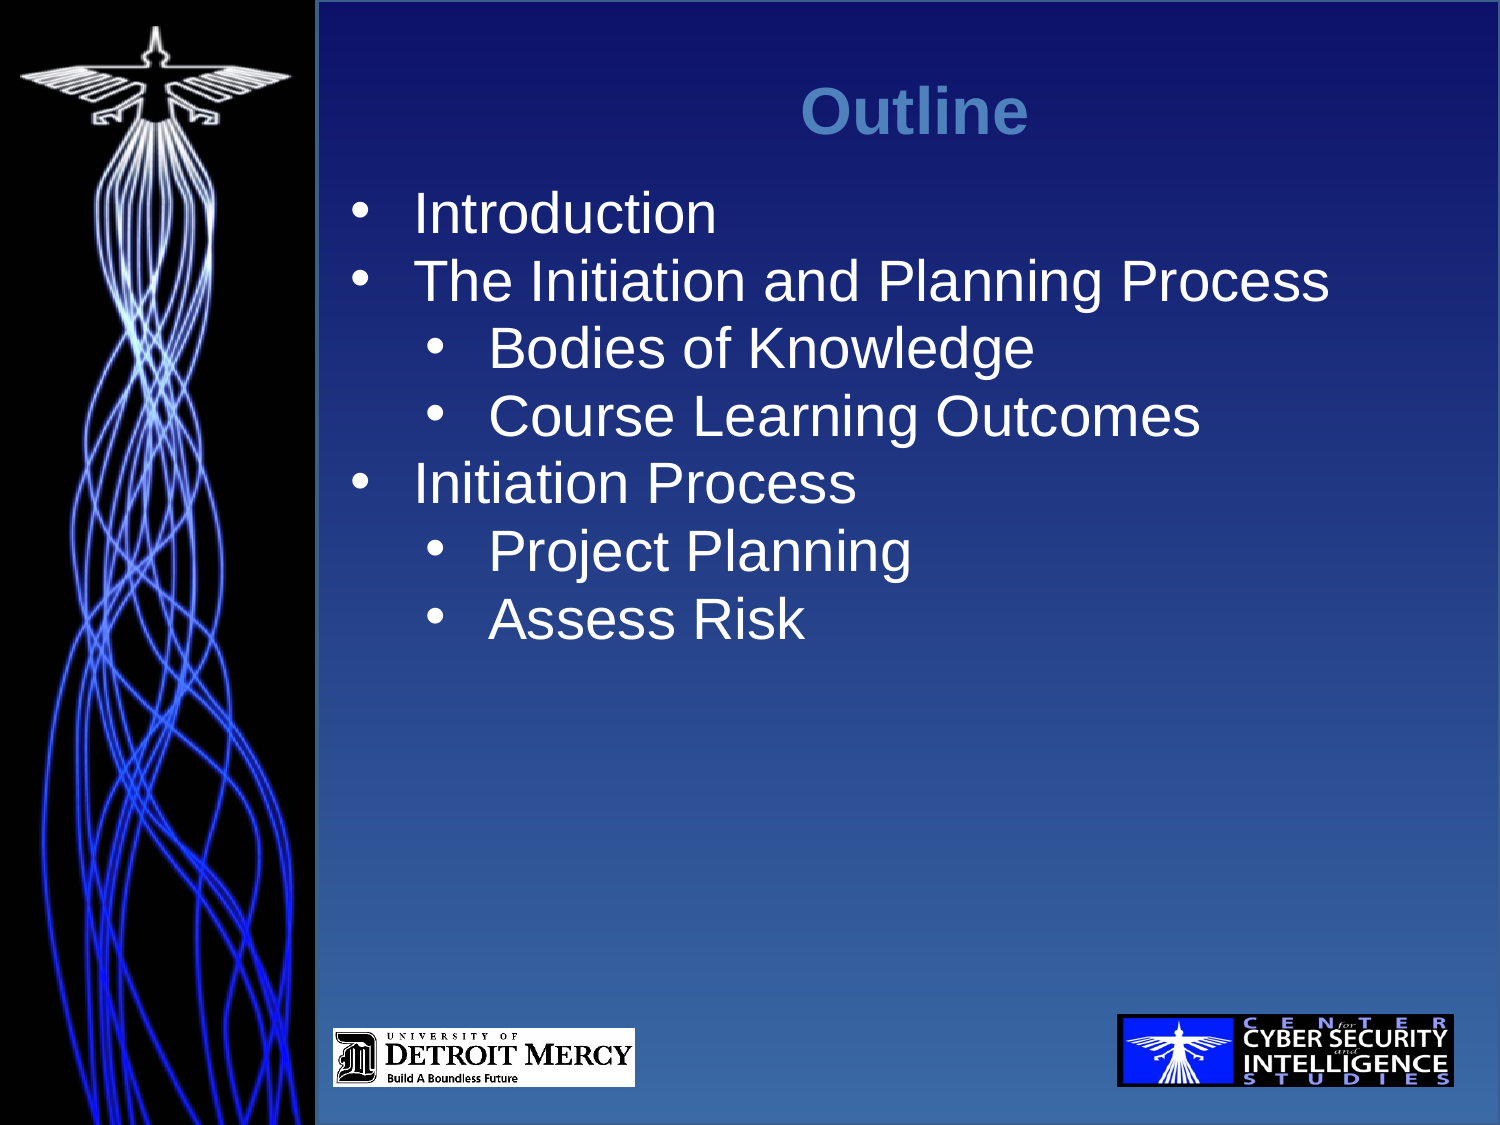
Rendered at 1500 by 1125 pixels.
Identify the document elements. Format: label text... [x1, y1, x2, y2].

text_box Outline [367, 59, 1463, 157]
picture [1117, 1013, 1455, 1087]
text_box Introduction The Initiation and Planning Process Bodies of Knowledge Course Learning Outcomes Initiation Process Project Planning Assess Risk [333, 180, 1497, 981]
picture [0, 0, 316, 1125]
picture [333, 1028, 635, 1087]
text_box [317, 0, 1500, 1125]
